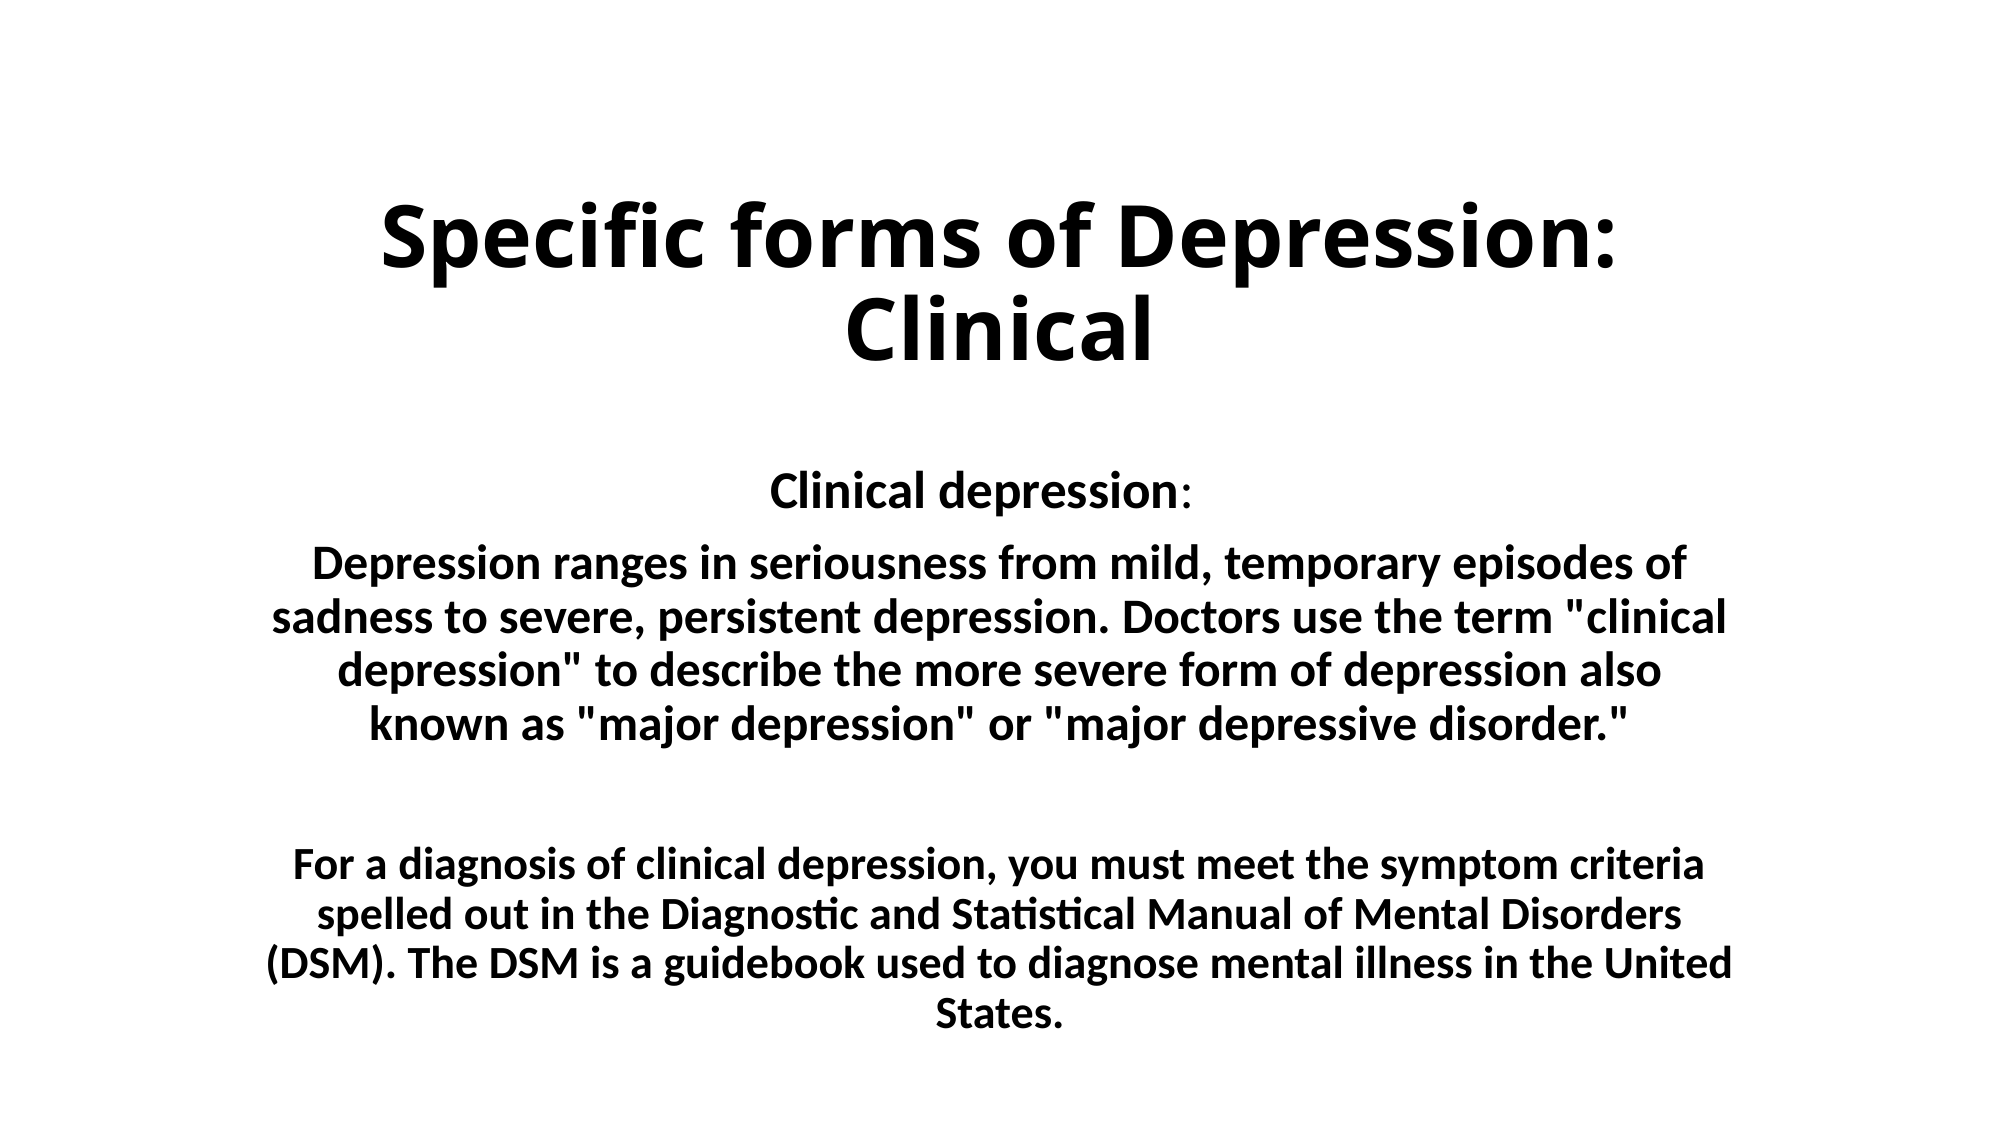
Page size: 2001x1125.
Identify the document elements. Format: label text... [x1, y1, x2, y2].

title Specific forms of Depression: Clinical [249, 184, 1750, 387]
subtitle Clinical depression: Depression ranges in seriousness from mild, temporary episodes of sadness to severe, persistent depression. Doctors use the term "clinical depression" to describe the more severe form of depression also known as "major depression" or "major depressive disorder." For a diagnosis of clinical depression, you must meet the symptom criteria spelled out in the Diagnostic and Statistical Manual of Mental Disorders (DSM). The DSM is a guidebook used to diagnose mental illness in the United States. [249, 454, 1750, 1049]
